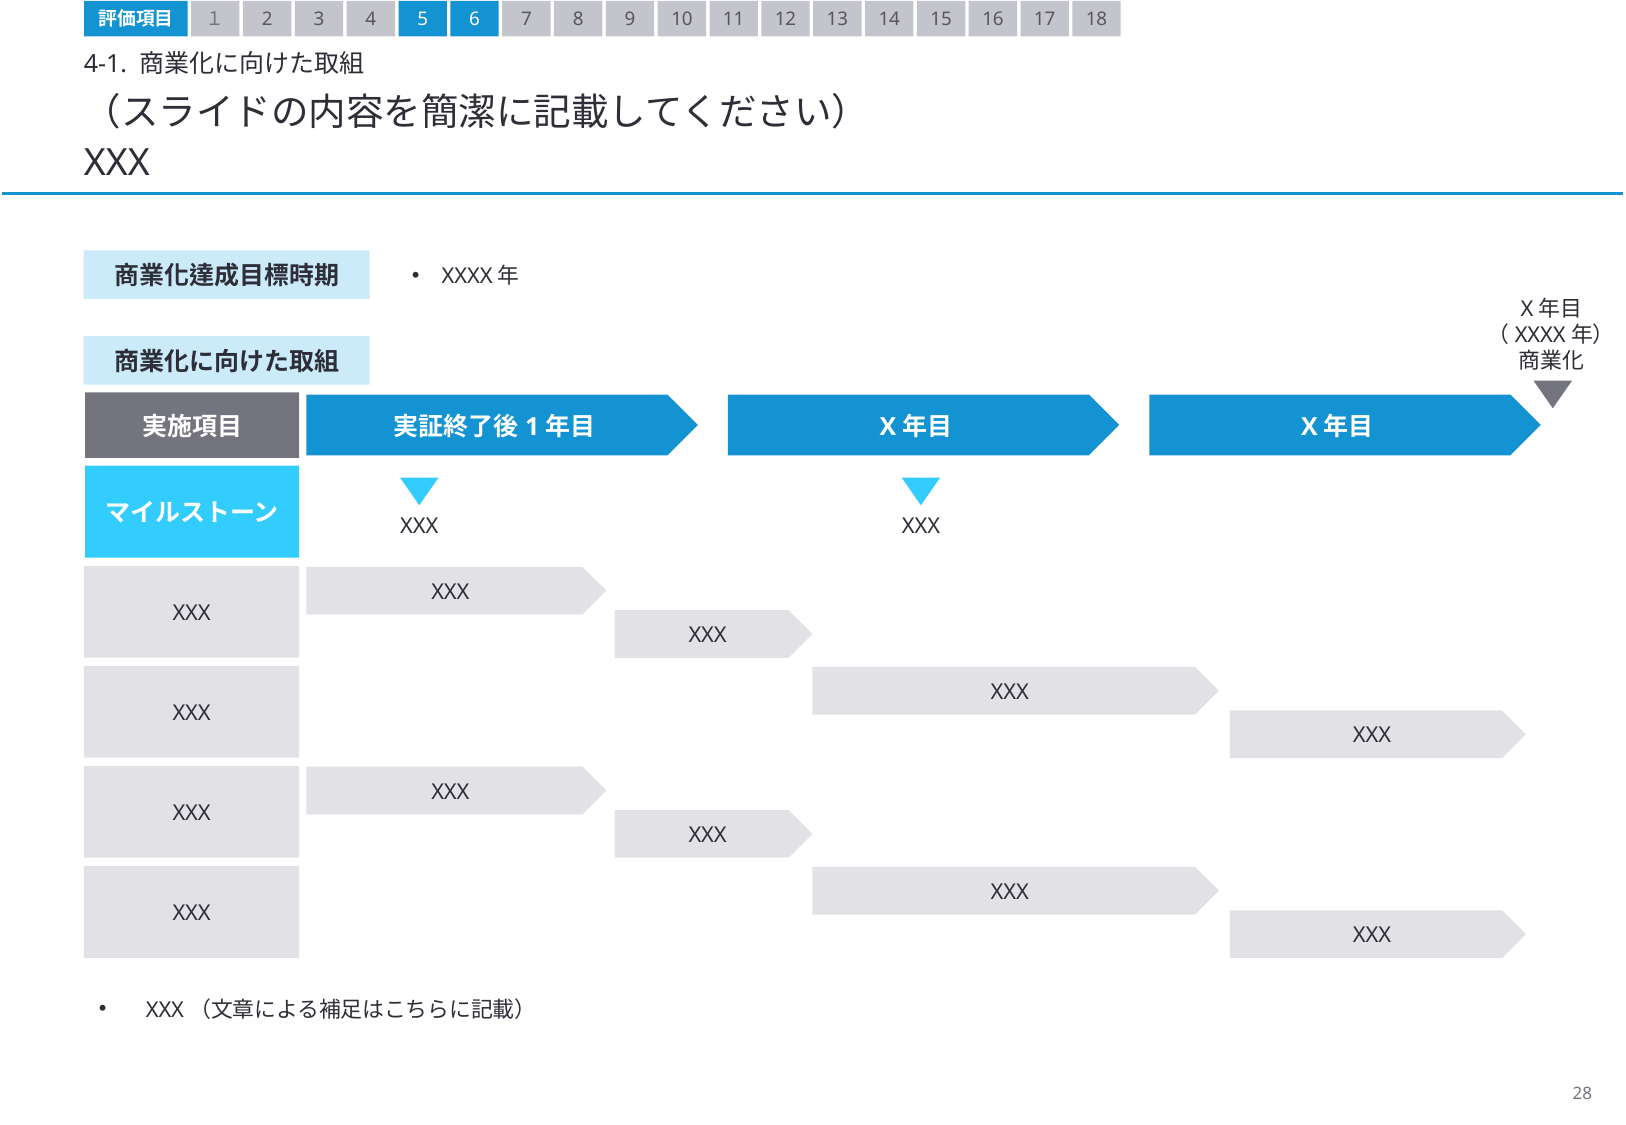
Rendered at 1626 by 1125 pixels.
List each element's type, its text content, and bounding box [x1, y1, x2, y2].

text_box XXX [83, 665, 300, 759]
text_box X年目 （XXXX年） 商業化 [1439, 309, 1625, 359]
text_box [858, 477, 984, 540]
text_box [83, 0, 1122, 37]
text_box XXX [83, 565, 300, 659]
text_box マイルストーン [84, 465, 300, 559]
text_box XXX [1228, 909, 1527, 959]
text_box 商業化に向けた取組 [83, 335, 370, 385]
text_box XXX [305, 765, 607, 816]
text_box X年目 [726, 393, 1120, 457]
text_box XXX [613, 609, 814, 659]
text_box XXX [613, 809, 814, 859]
text_box 商業化達成目標時期 [83, 250, 370, 300]
text_box 実施項目 [84, 392, 300, 459]
text_box XXX [305, 565, 607, 616]
text_box X年目 [1148, 393, 1542, 457]
list 4-1. 商業化に向けた取組 [84, 40, 1543, 82]
text_box XXX [83, 865, 300, 959]
text_box XXX [811, 666, 1220, 716]
text_box [1532, 379, 1573, 410]
text_box 実証終了後1年目 [305, 393, 699, 457]
text_box XXXX年 [399, 250, 1542, 300]
text_box XXX [1228, 709, 1527, 759]
text_box XXX [811, 865, 1220, 916]
list （スライドの内容を簡潔に記載してください） XXX [84, 83, 1543, 183]
text_box XXX [83, 765, 300, 859]
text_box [357, 477, 482, 540]
text_box XXX（文章による補足はこちらに記載） [83, 987, 1543, 1050]
